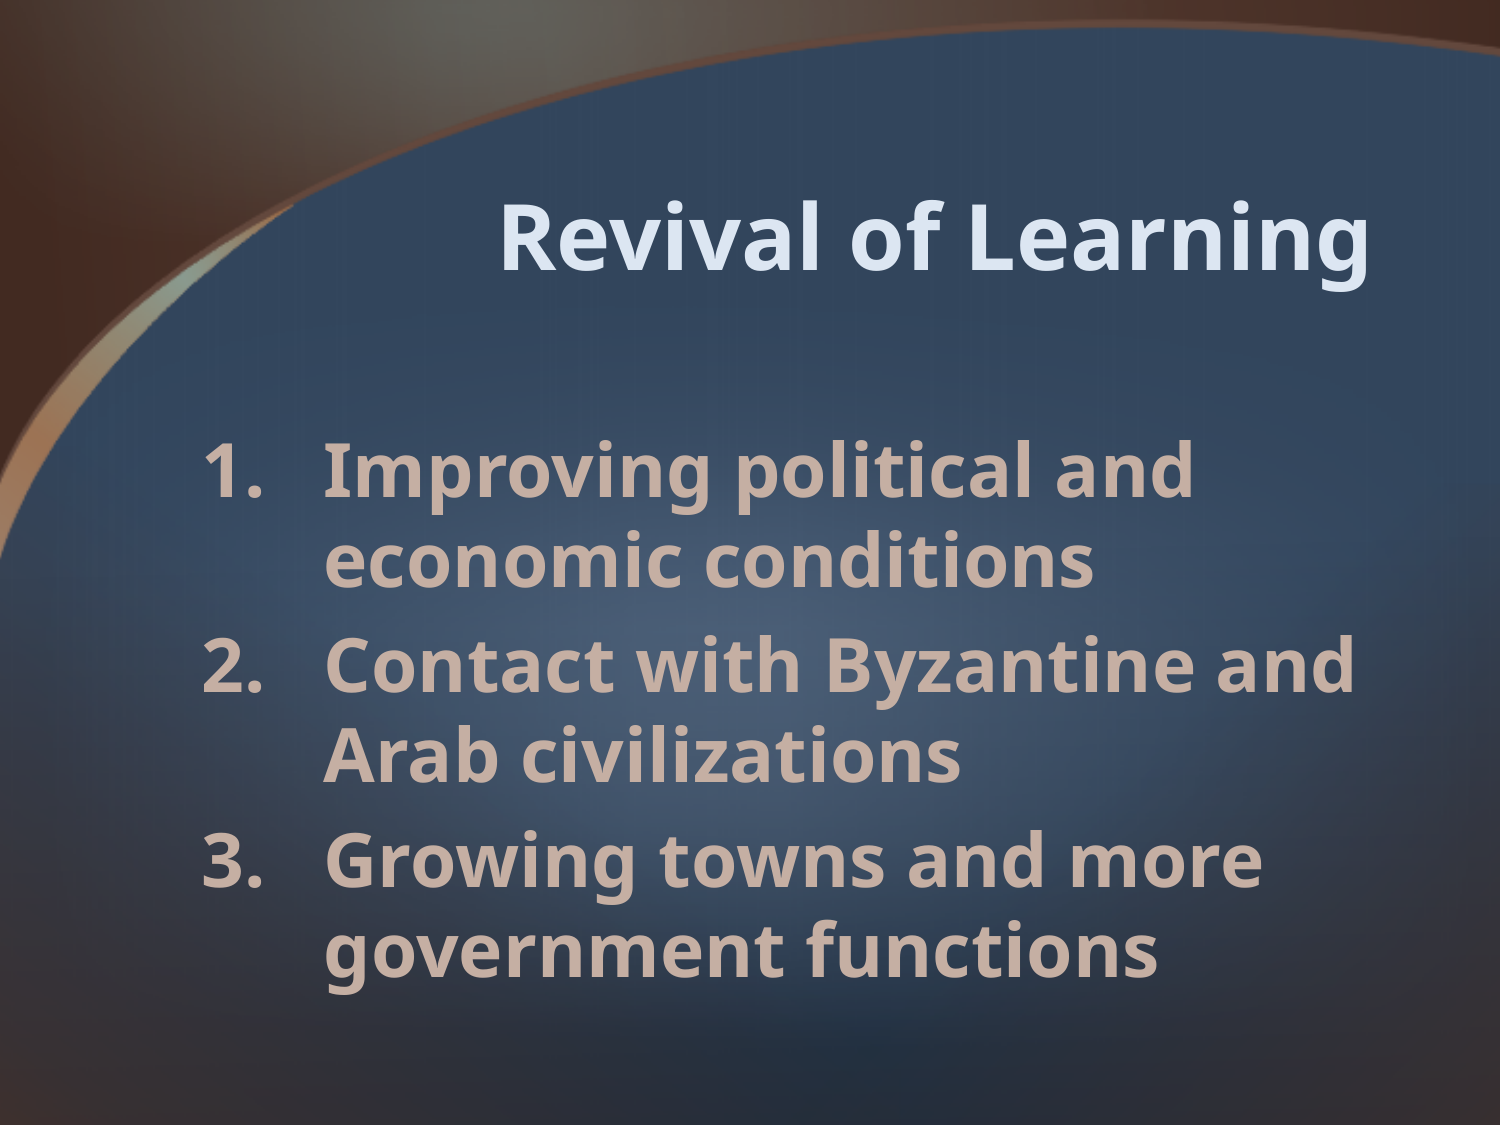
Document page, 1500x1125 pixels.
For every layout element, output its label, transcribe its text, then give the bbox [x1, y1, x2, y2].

picture [0, 0, 1500, 1125]
title Revival of Learning [447, 139, 1423, 328]
list Improving political and economic conditions Contact with Byzantine and Arab civilizations Growing towns and more government functions [186, 414, 1447, 1090]
